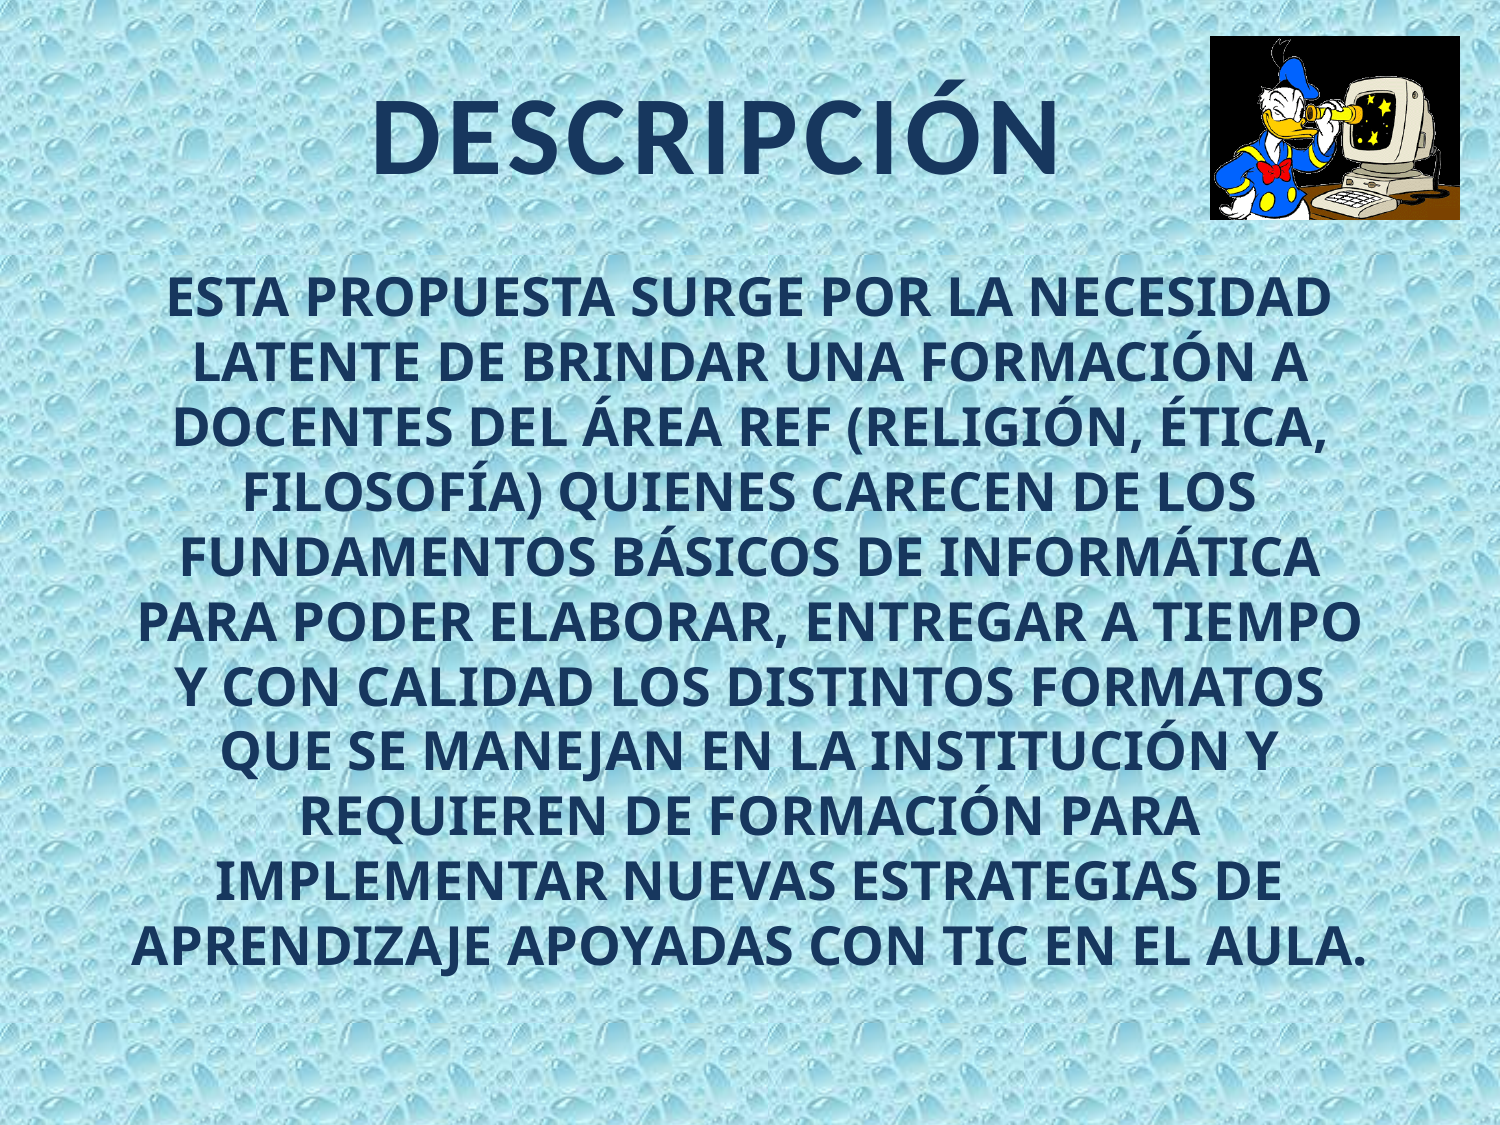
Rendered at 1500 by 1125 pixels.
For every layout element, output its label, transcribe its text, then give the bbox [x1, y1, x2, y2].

picture [0, 0, 1500, 1125]
text_box DESCRIPCIÓN [355, 54, 1079, 205]
subtitle Esta propuesta surge por la necesidad latente de brindar una formación a docentes del área REF (Religión, ética, filosofía) quienes carecen de los fundamentos básicos de informática para poder elaborar, entregar a tiempo y con calidad los distintos formatos que se manejan en la institución y requieren de formación para implementar nuevas estrategias de aprendizaje apoyadas con TIC en el aula. [112, 255, 1388, 1047]
